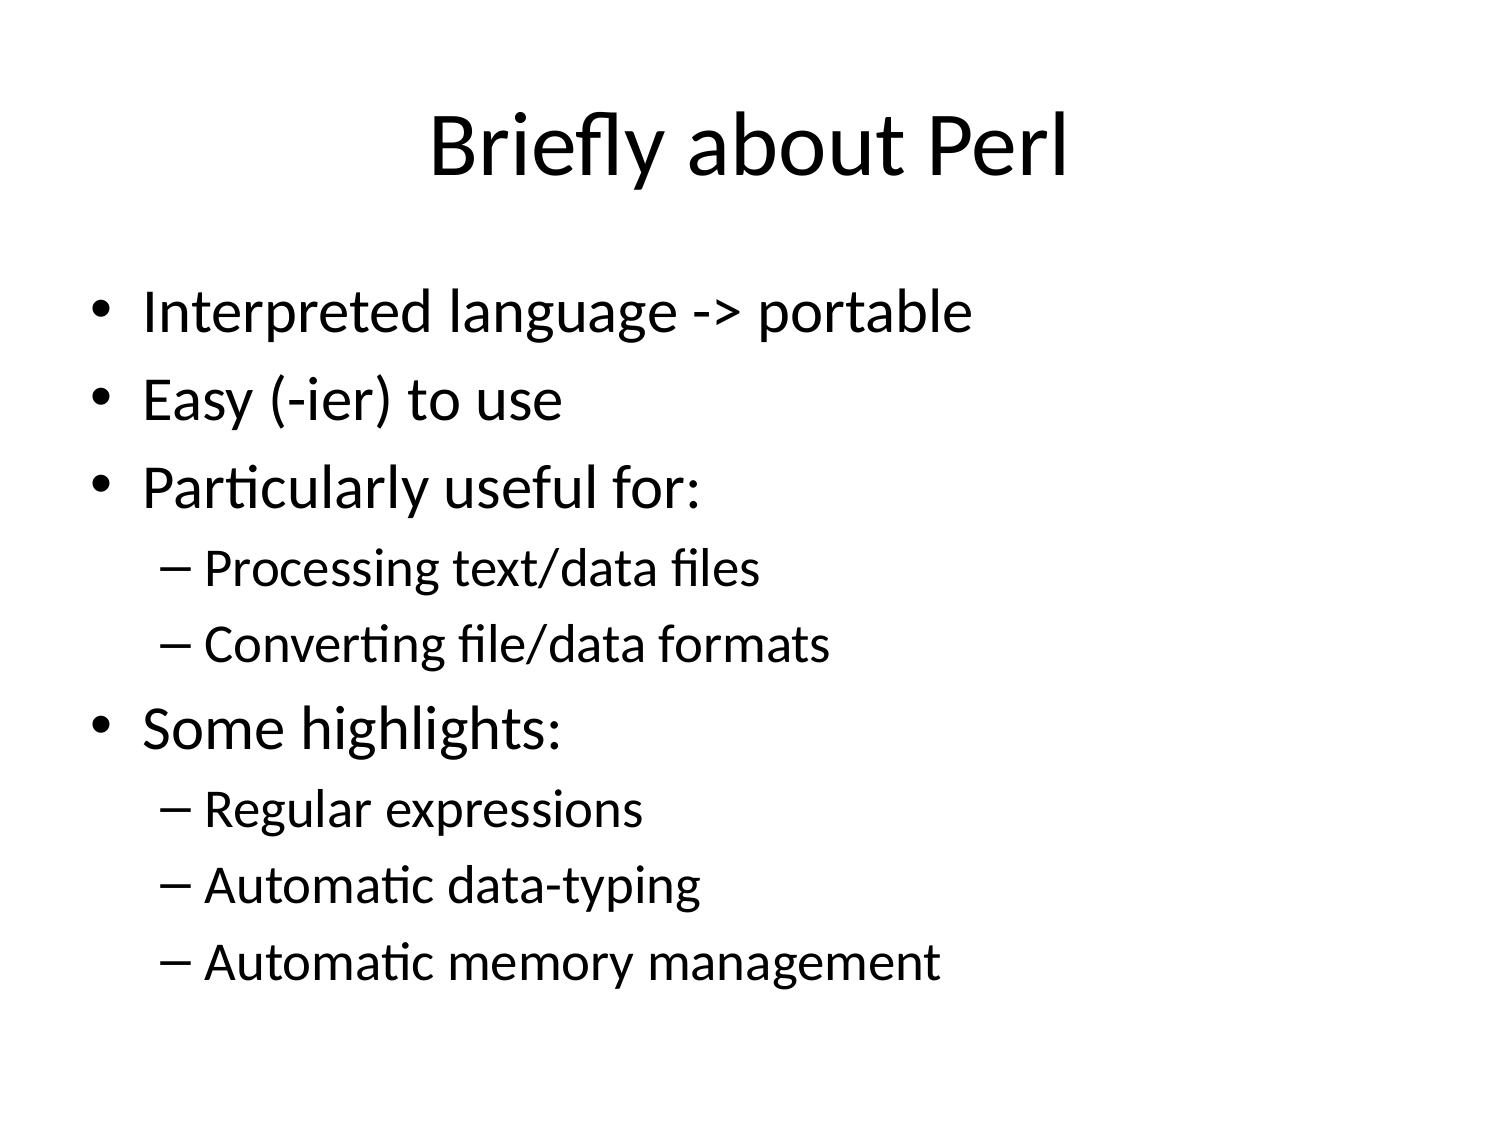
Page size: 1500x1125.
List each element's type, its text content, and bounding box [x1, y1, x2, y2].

list Interpreted language -> portable Easy (-ier) to use Particularly useful for: Processing text/data files Converting file/data formats Some highlights: Regular expressions Automatic data-typing Automatic memory management [75, 262, 1425, 1005]
title Briefly about Perl [75, 45, 1425, 233]
